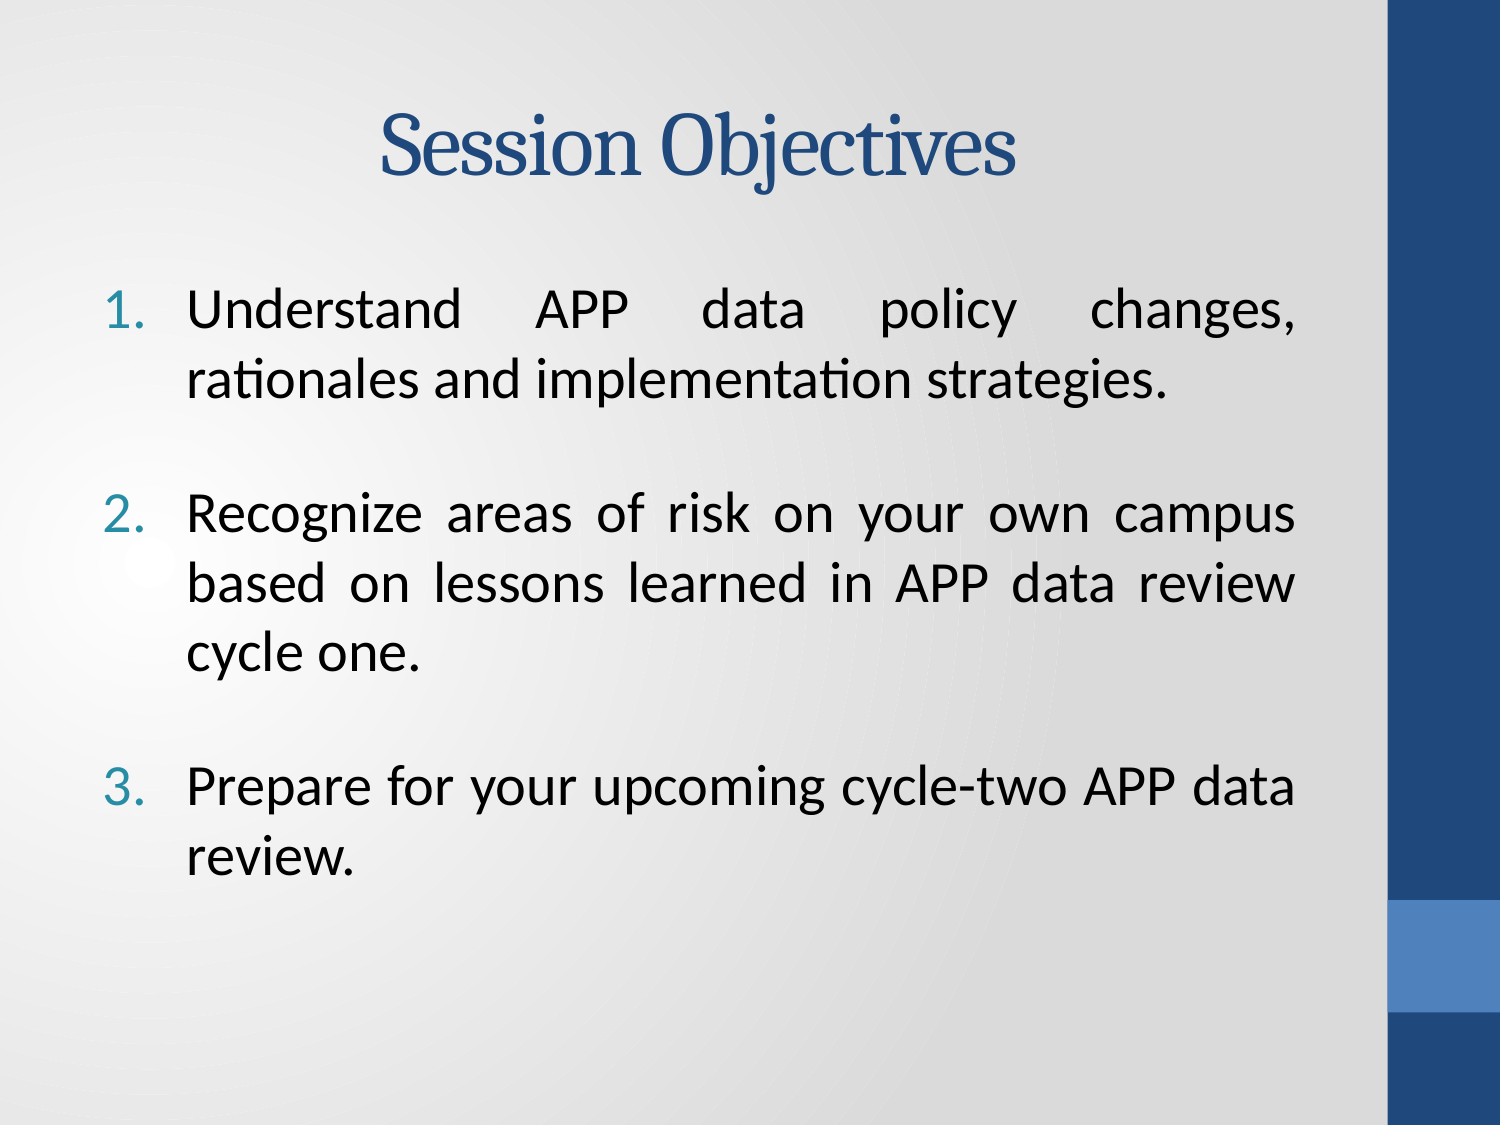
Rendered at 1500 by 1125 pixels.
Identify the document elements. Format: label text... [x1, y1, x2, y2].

title Session Objectives [75, 45, 1325, 233]
list Understand APP data policy changes, rationales and implementation strategies. Recognize areas of risk on your own campus based on lessons learned in APP data review cycle one. Prepare for your upcoming cycle-two APP data review. [87, 262, 1313, 1025]
